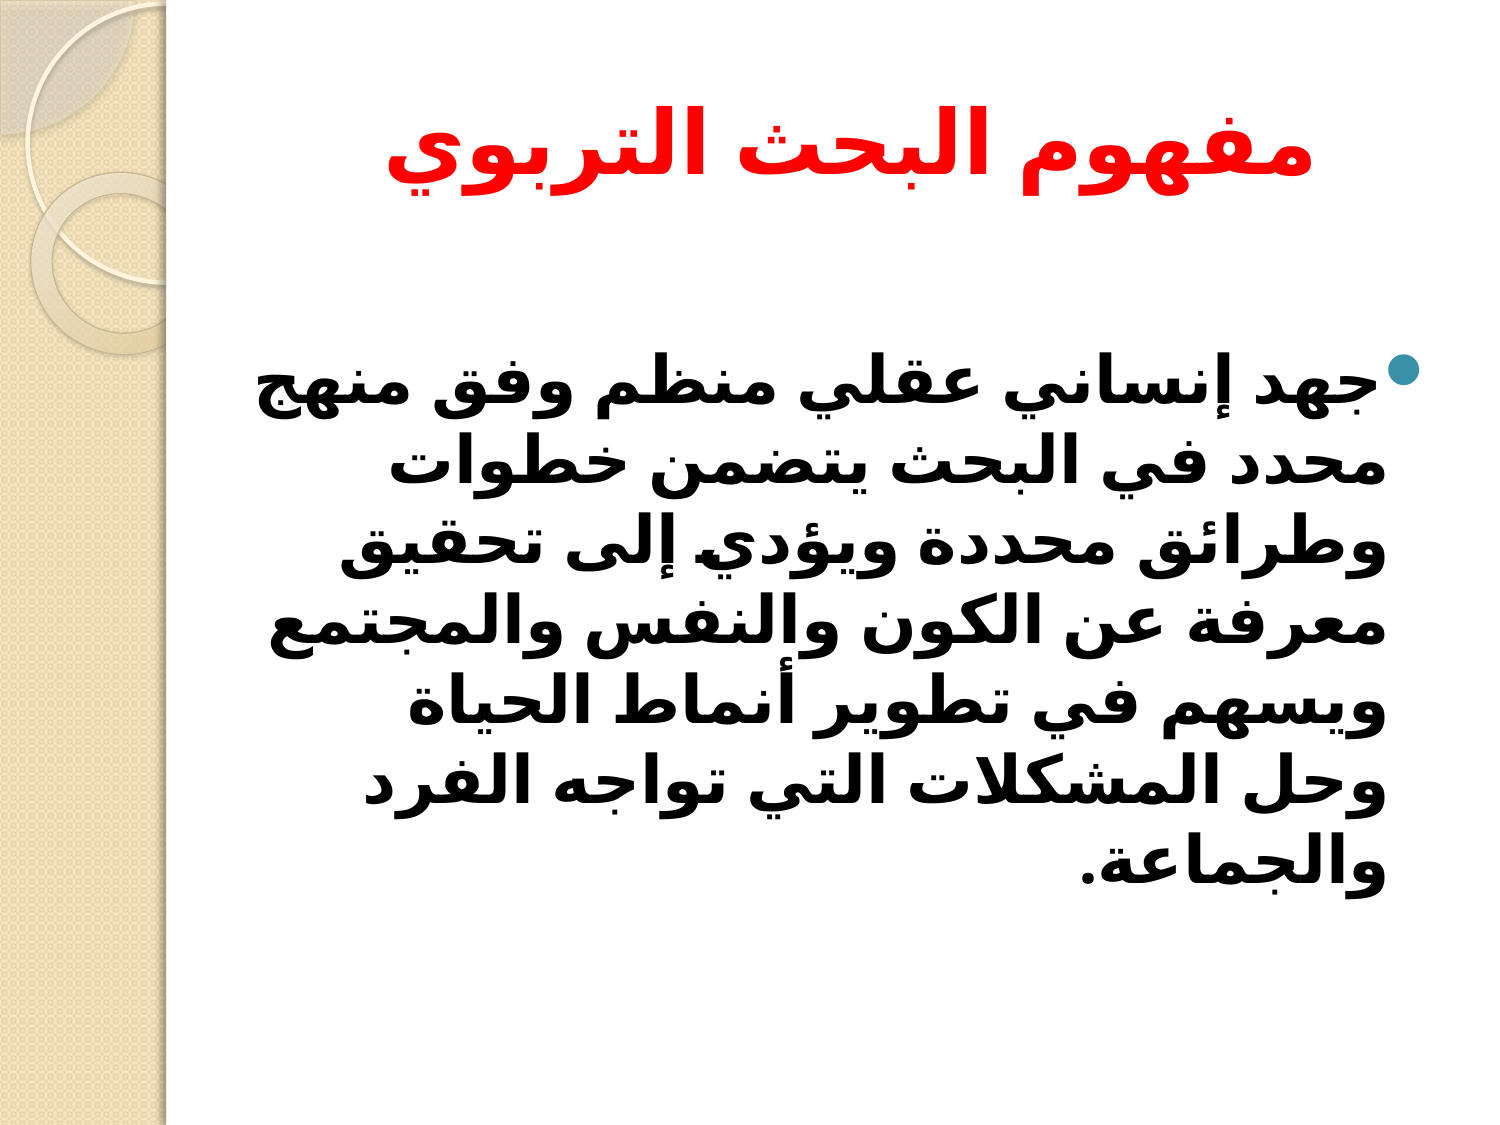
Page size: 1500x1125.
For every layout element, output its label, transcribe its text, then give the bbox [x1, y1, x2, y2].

list جهد إنساني عقلي منظم وفق منهج محدد في البحث يتضمن خطوات وطرائق محددة ويؤدي إلى تحقيق معرفة عن الكون والنفس والمجتمع ويسهم في تطوير أنماط الحياة وحل المشكلات التي تواجه الفرد والجماعة. [235, 237, 1466, 1025]
title مفهوم البحث التربوي [235, 45, 1466, 233]
